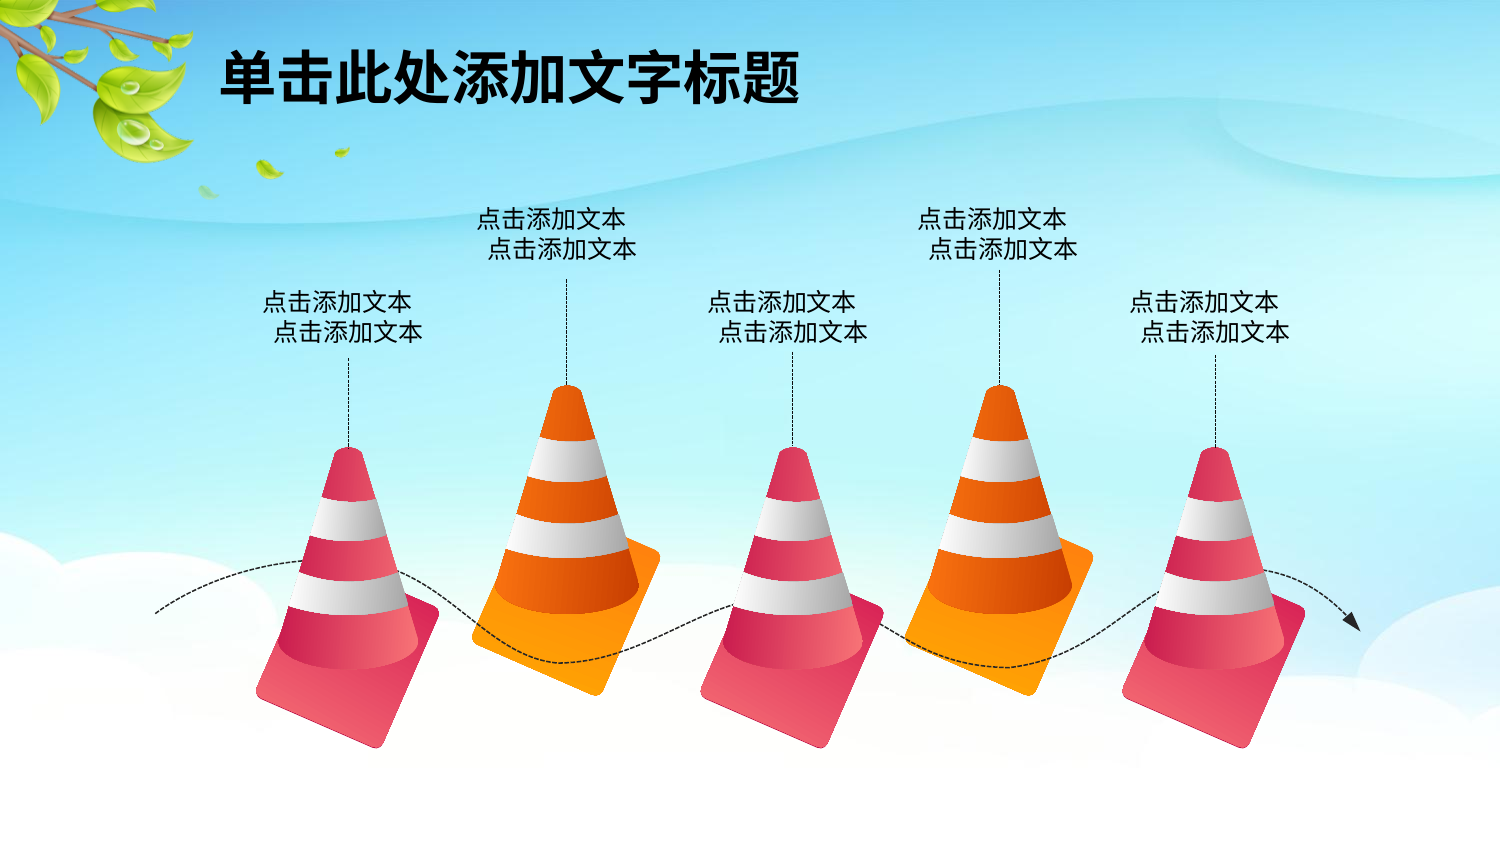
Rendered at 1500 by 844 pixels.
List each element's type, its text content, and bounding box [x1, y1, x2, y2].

text_box 点击添加文本 点击添加文本 [245, 279, 453, 354]
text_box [715, 447, 869, 722]
text_box 点击添加文本 点击添加文本 [689, 279, 897, 354]
text_box 点击添加文本 点击添加文本 [899, 196, 1107, 272]
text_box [487, 385, 646, 669]
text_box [920, 385, 1079, 669]
text_box [154, 564, 270, 616]
picture [0, 0, 1500, 844]
text_box 点击添加文本 点击添加文本 [1111, 279, 1319, 354]
text_box [646, 610, 715, 644]
text_box [1079, 605, 1137, 647]
text_box [425, 583, 487, 633]
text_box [1137, 447, 1291, 722]
text_box [880, 623, 920, 648]
text_box 点击添加文本 点击添加文本 [459, 196, 667, 272]
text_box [270, 447, 425, 722]
text_box [1291, 576, 1361, 632]
